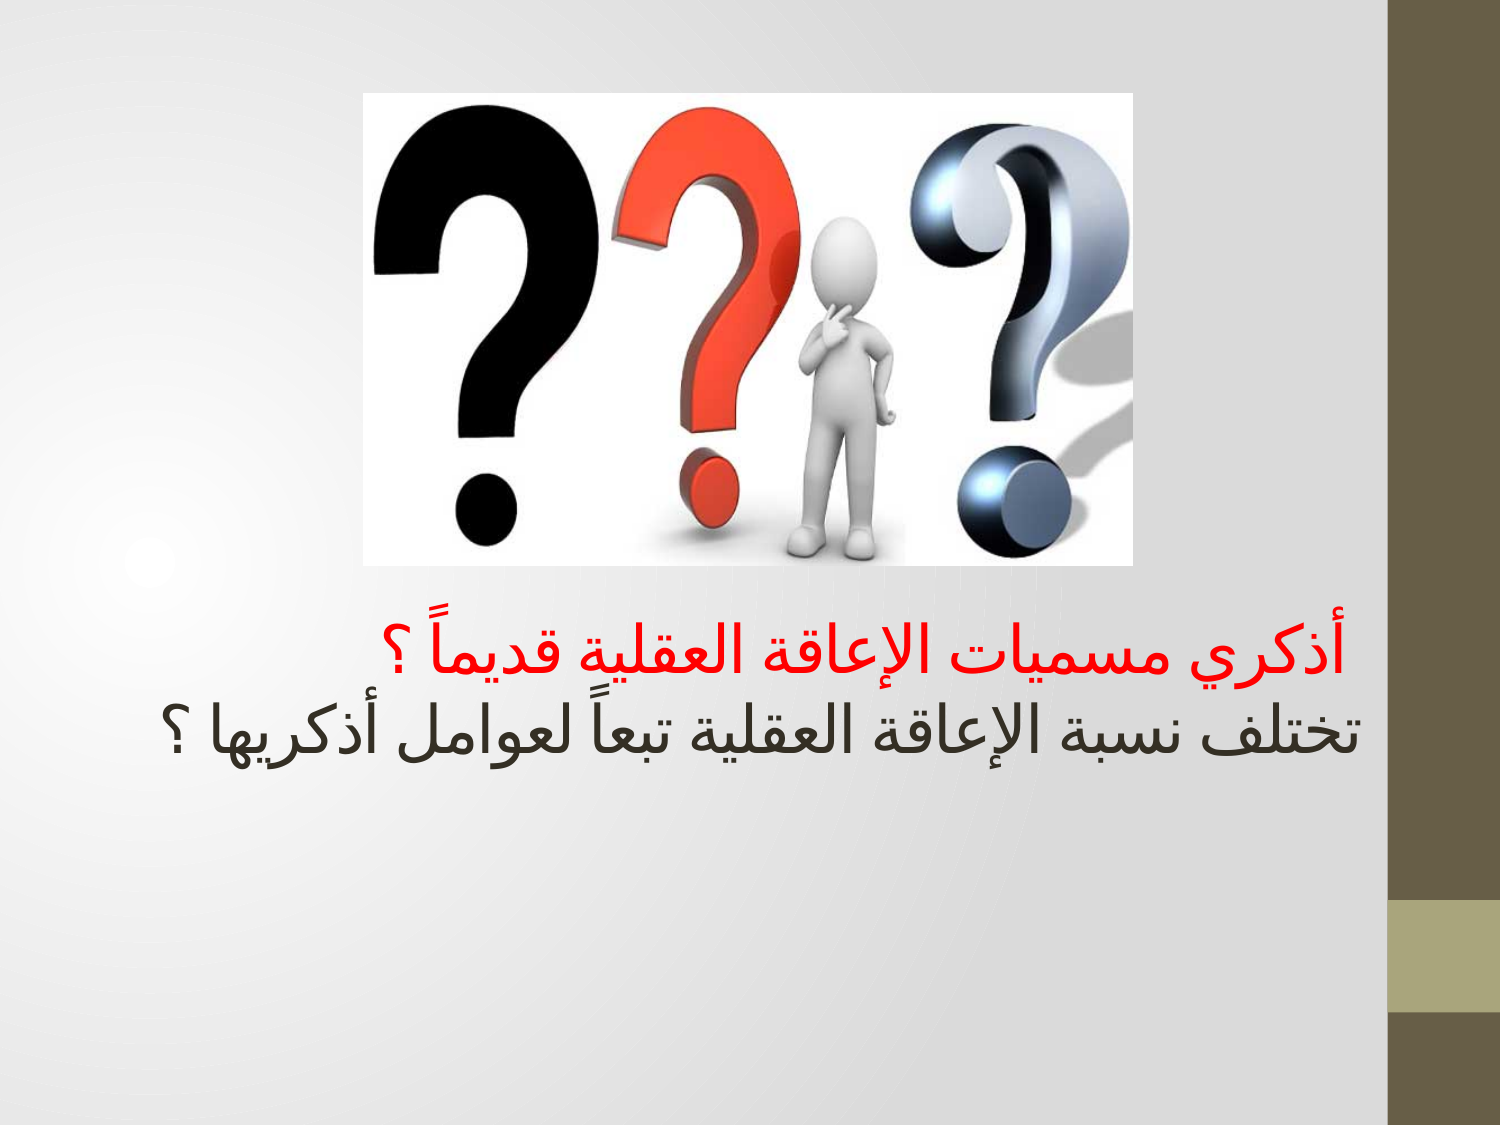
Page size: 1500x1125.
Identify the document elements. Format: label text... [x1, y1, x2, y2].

title أذكري مسميات الإعاقة العقلية قديماً ؟ تختلف نسبة الإعاقة العقلية تبعاً لعوامل أذكريها ؟ [58, 632, 1409, 821]
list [362, 93, 1134, 566]
